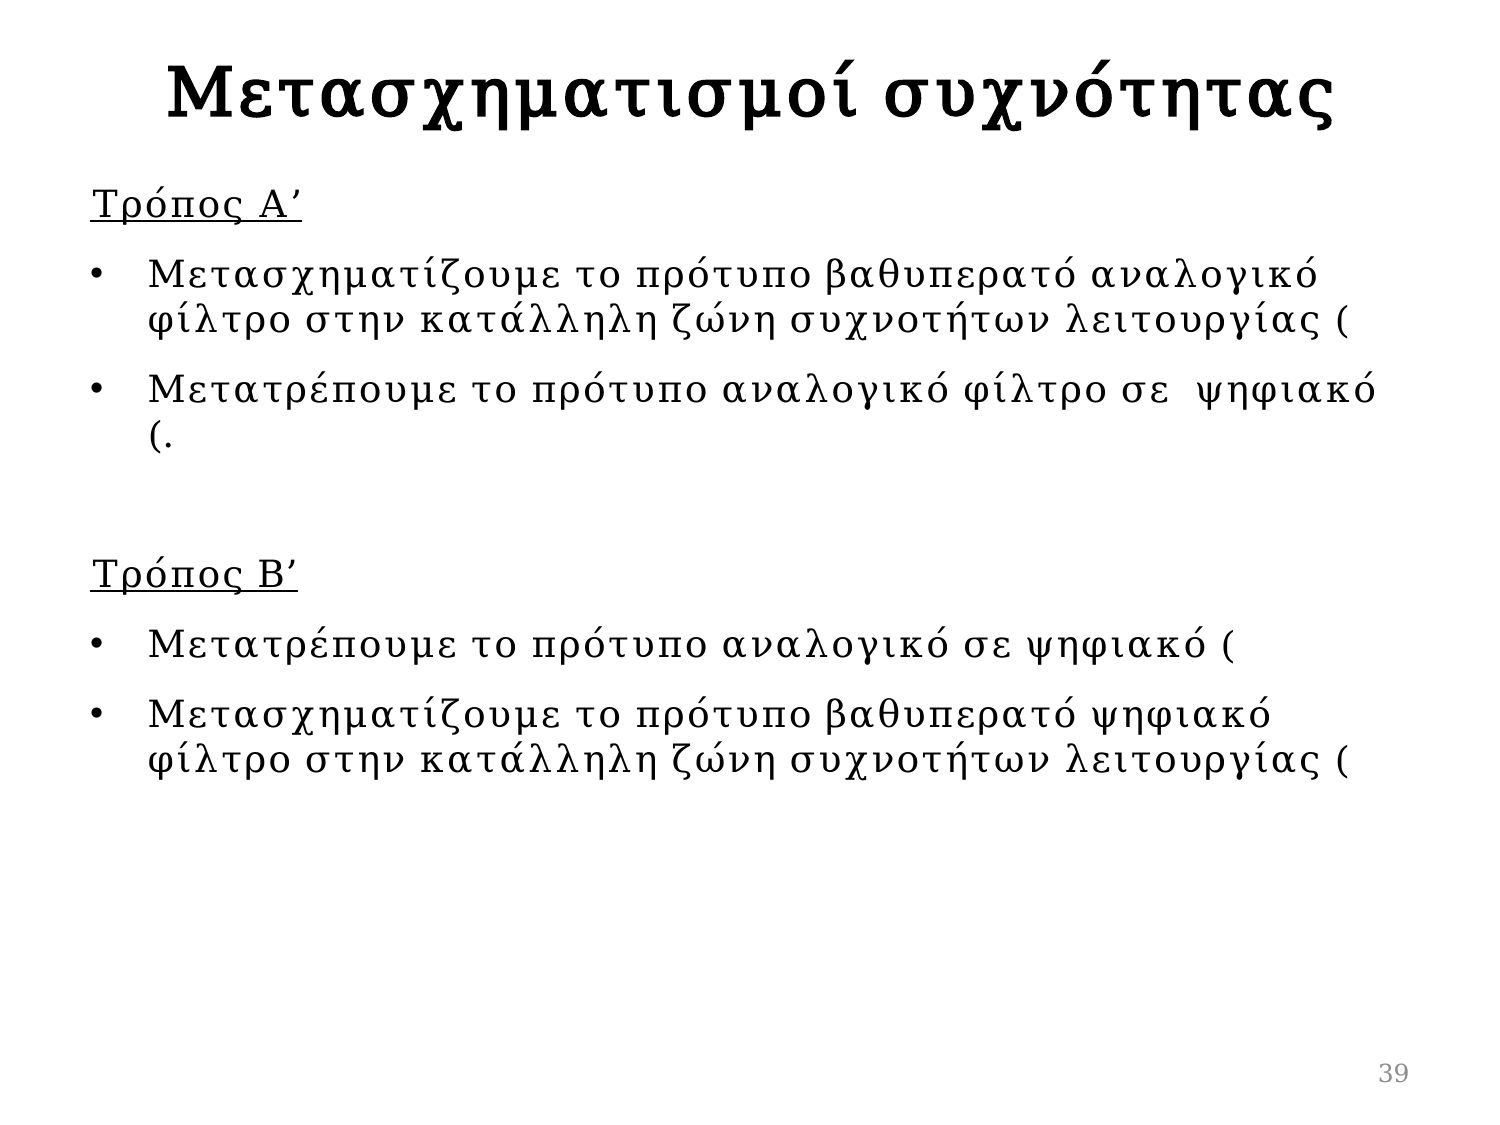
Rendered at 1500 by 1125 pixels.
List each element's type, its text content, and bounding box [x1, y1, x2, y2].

slide_number 39 [1222, 1042, 1425, 1103]
title Μετασχηματισμοί συχνότητας [75, 19, 1425, 159]
